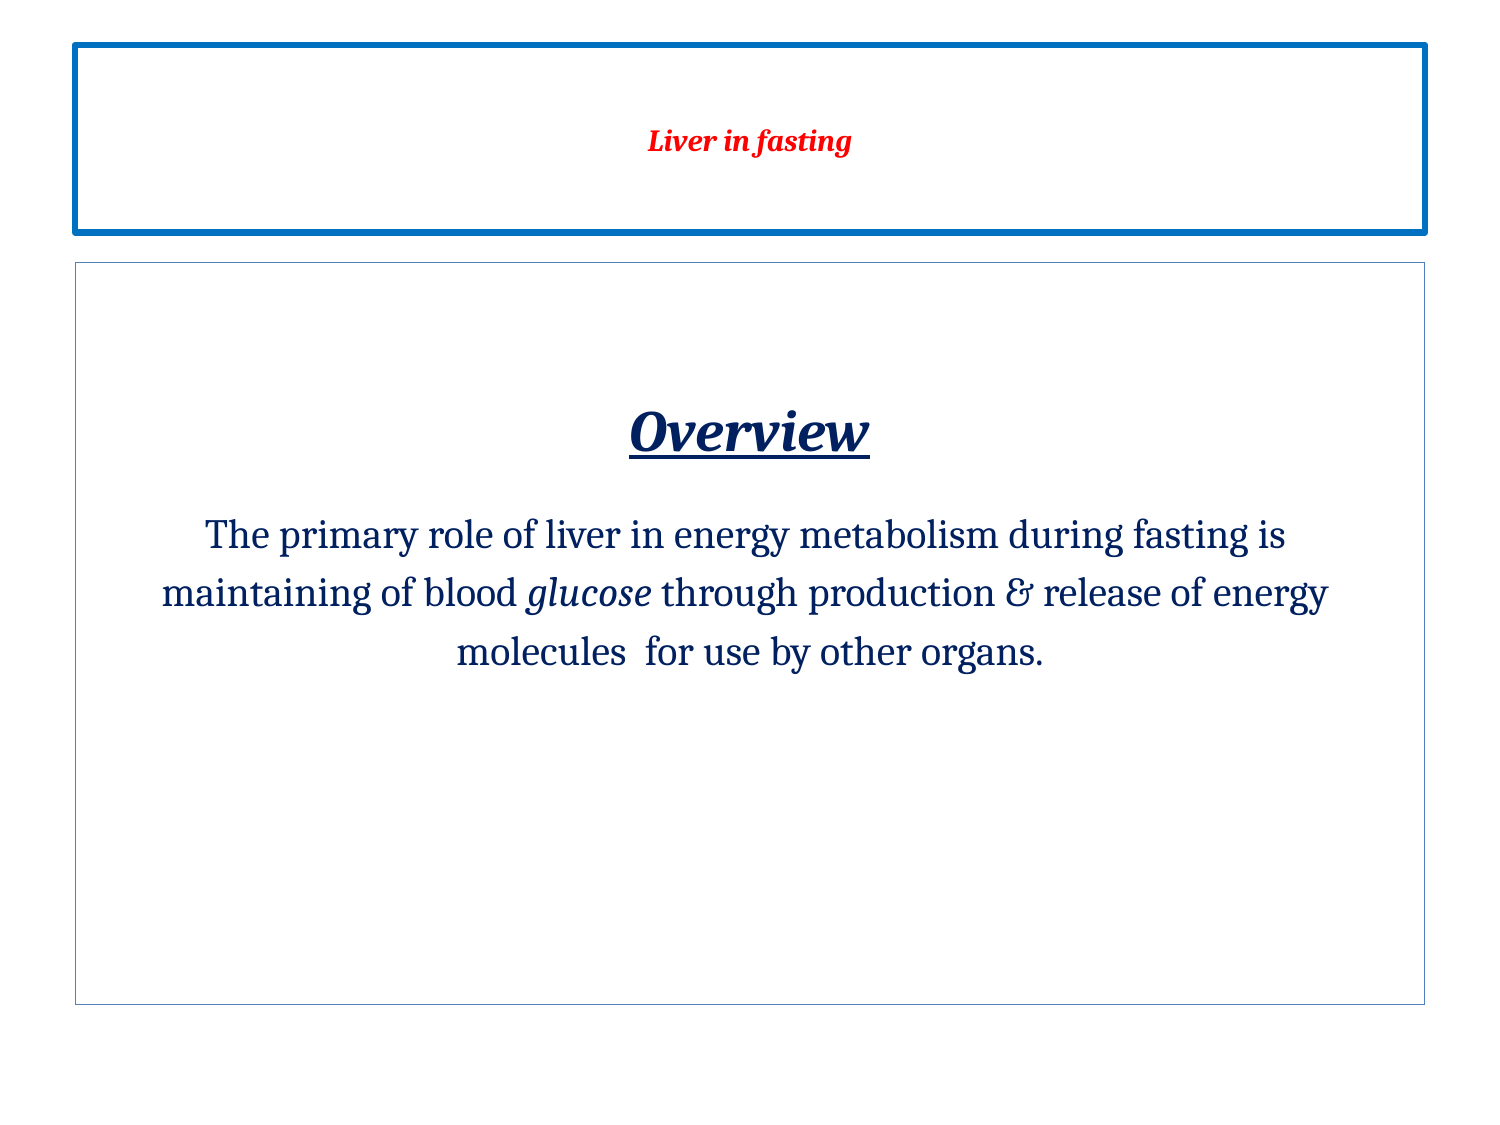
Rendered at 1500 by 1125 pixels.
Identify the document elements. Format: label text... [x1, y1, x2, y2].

list Overview The primary role of liver in energy metabolism during fasting is maintaining of blood glucose through production & release of energy molecules for use by other organs. [75, 262, 1425, 1005]
title Liver in fasting [75, 45, 1425, 233]
